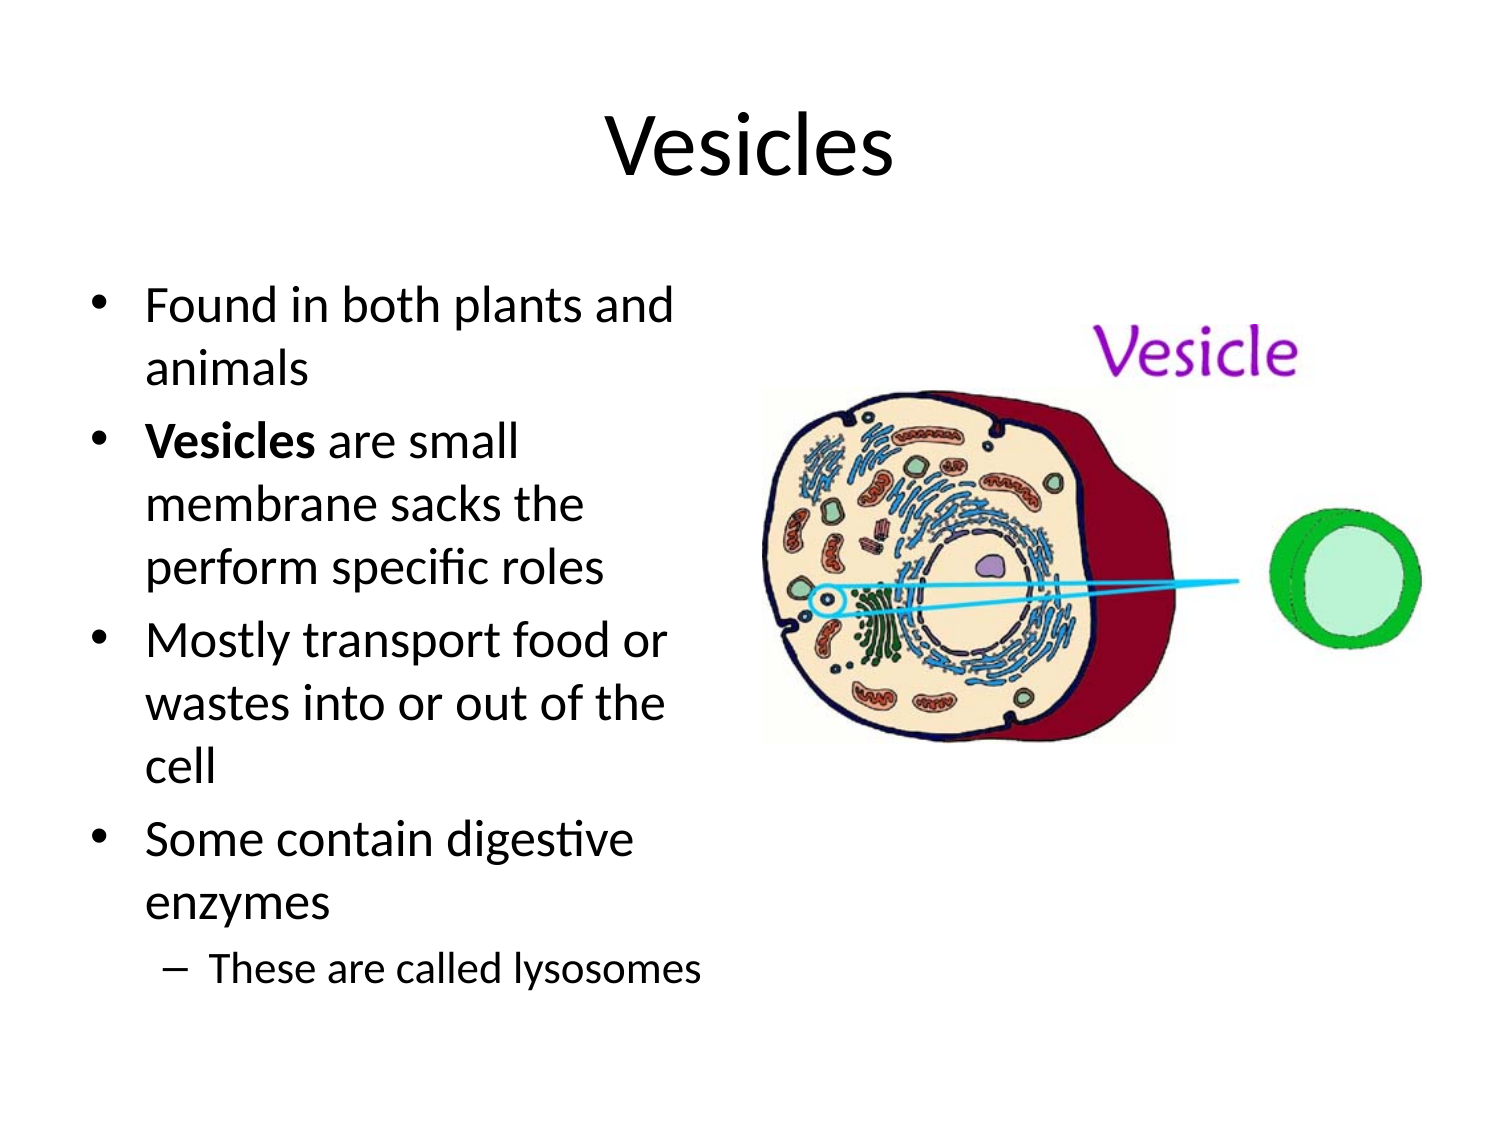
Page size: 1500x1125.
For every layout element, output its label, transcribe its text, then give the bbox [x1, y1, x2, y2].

picture [762, 324, 1426, 744]
title Vesicles [75, 45, 1425, 233]
list Found in both plants and animals Vesicles are small membrane sacks the perform specific roles Mostly transport food or wastes into or out of the cell Some contain digestive enzymes These are called lysosomes [75, 262, 738, 1005]
